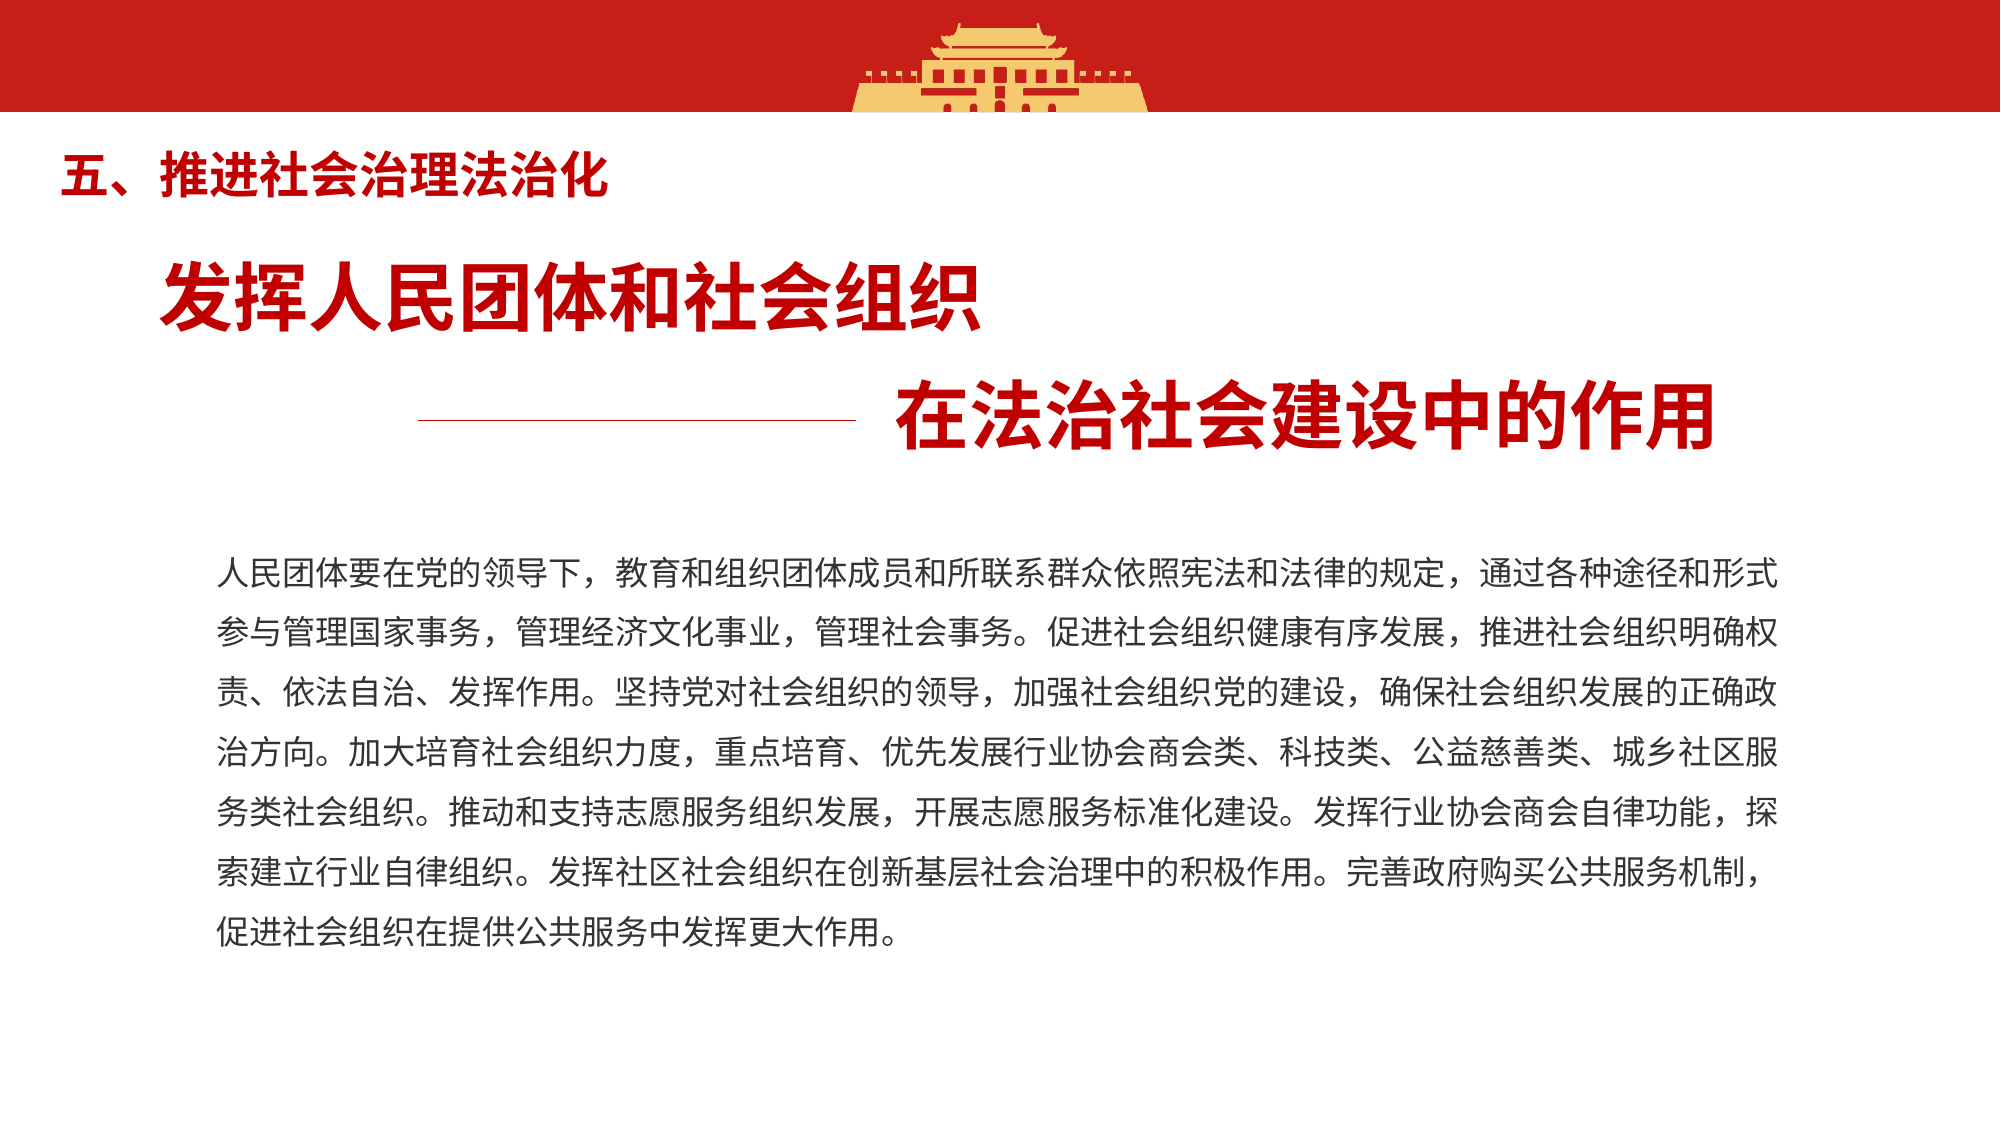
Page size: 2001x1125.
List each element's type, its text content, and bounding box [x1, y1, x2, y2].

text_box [418, 371, 1880, 469]
picture [835, 0, 1165, 163]
list 人民团体要在党的领导下，教育和组织团体成员和所联系群众依照宪法和法律的规定，通过各种途径和形式参与管理国家事务，管理经济文化事业，管理社会事务。促进社会组织健康有序发展，推进社会组织明确权责、依法自治、发挥作用。坚持党对社会组织的领导，加强社会组织党的建设，确保社会组织发展的正确政治方向。加大培育社会组织力度，重点培育、优先发展行业协会商会类、科技类、公益慈善类、城乡社区服务类社会组织。推动和支持志愿服务组织发展，开展志愿服务标准化建设。发挥行业协会商会自律功能，探索建立行业自律组织。发挥社区社会组织在创新基层社会治理中的积极作用。完善政府购买公共服务机制，促进社会组织在提供公共服务中发挥更大作用。 [201, 524, 1799, 1125]
title 发挥人民团体和社会组织 [143, 253, 1041, 402]
